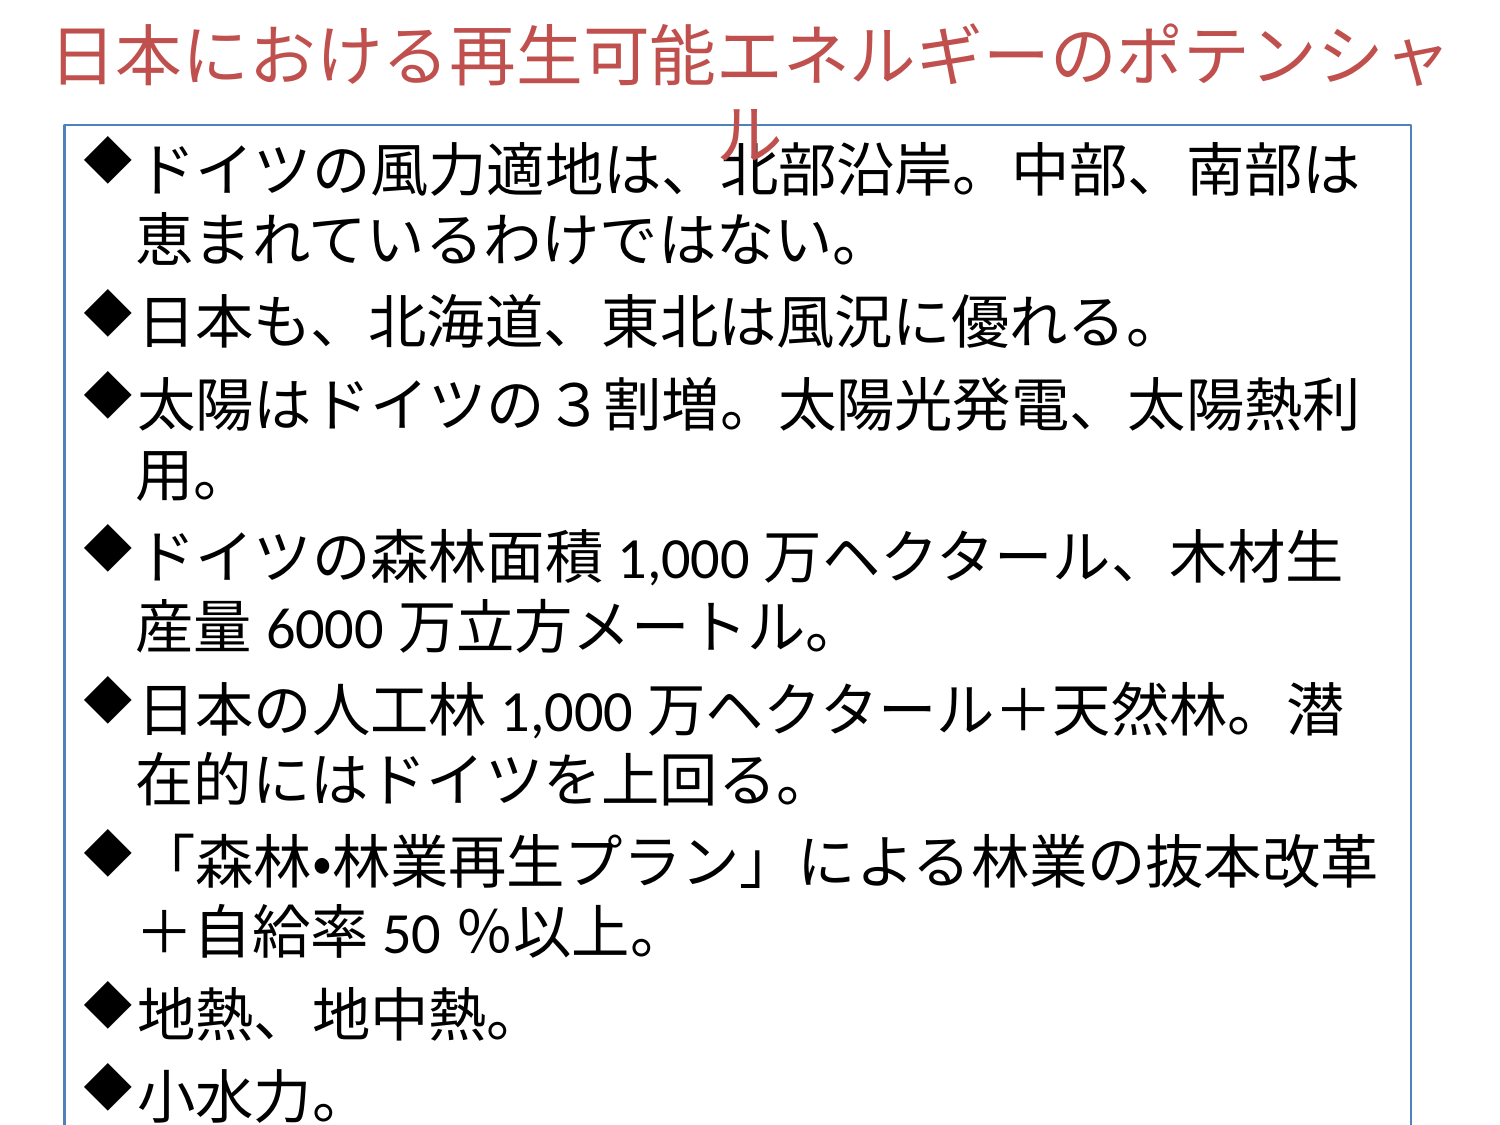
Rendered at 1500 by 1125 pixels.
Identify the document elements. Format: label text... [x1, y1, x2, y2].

text_box ドイツの風力適地は、北部沿岸。中部、南部は恵まれているわけではない。 日本も、北海道、東北は風況に優れる。 太陽はドイツの３割増。太陽光発電、太陽熱利用。 ドイツの森林面積1,000万ヘクタール、木材生産量6000万立方メートル。 日本の人工林1,000万ヘクタール＋天然林。潜在的にはドイツを上回る。 「森林・林業再生プラン」による林業の抜本改革＋自給率50％以上。 地熱、地中熱。 小水力。 [64, 181, 1412, 1125]
text_box 日本における再生可能エネルギーのポテンシャル [29, 5, 1471, 181]
